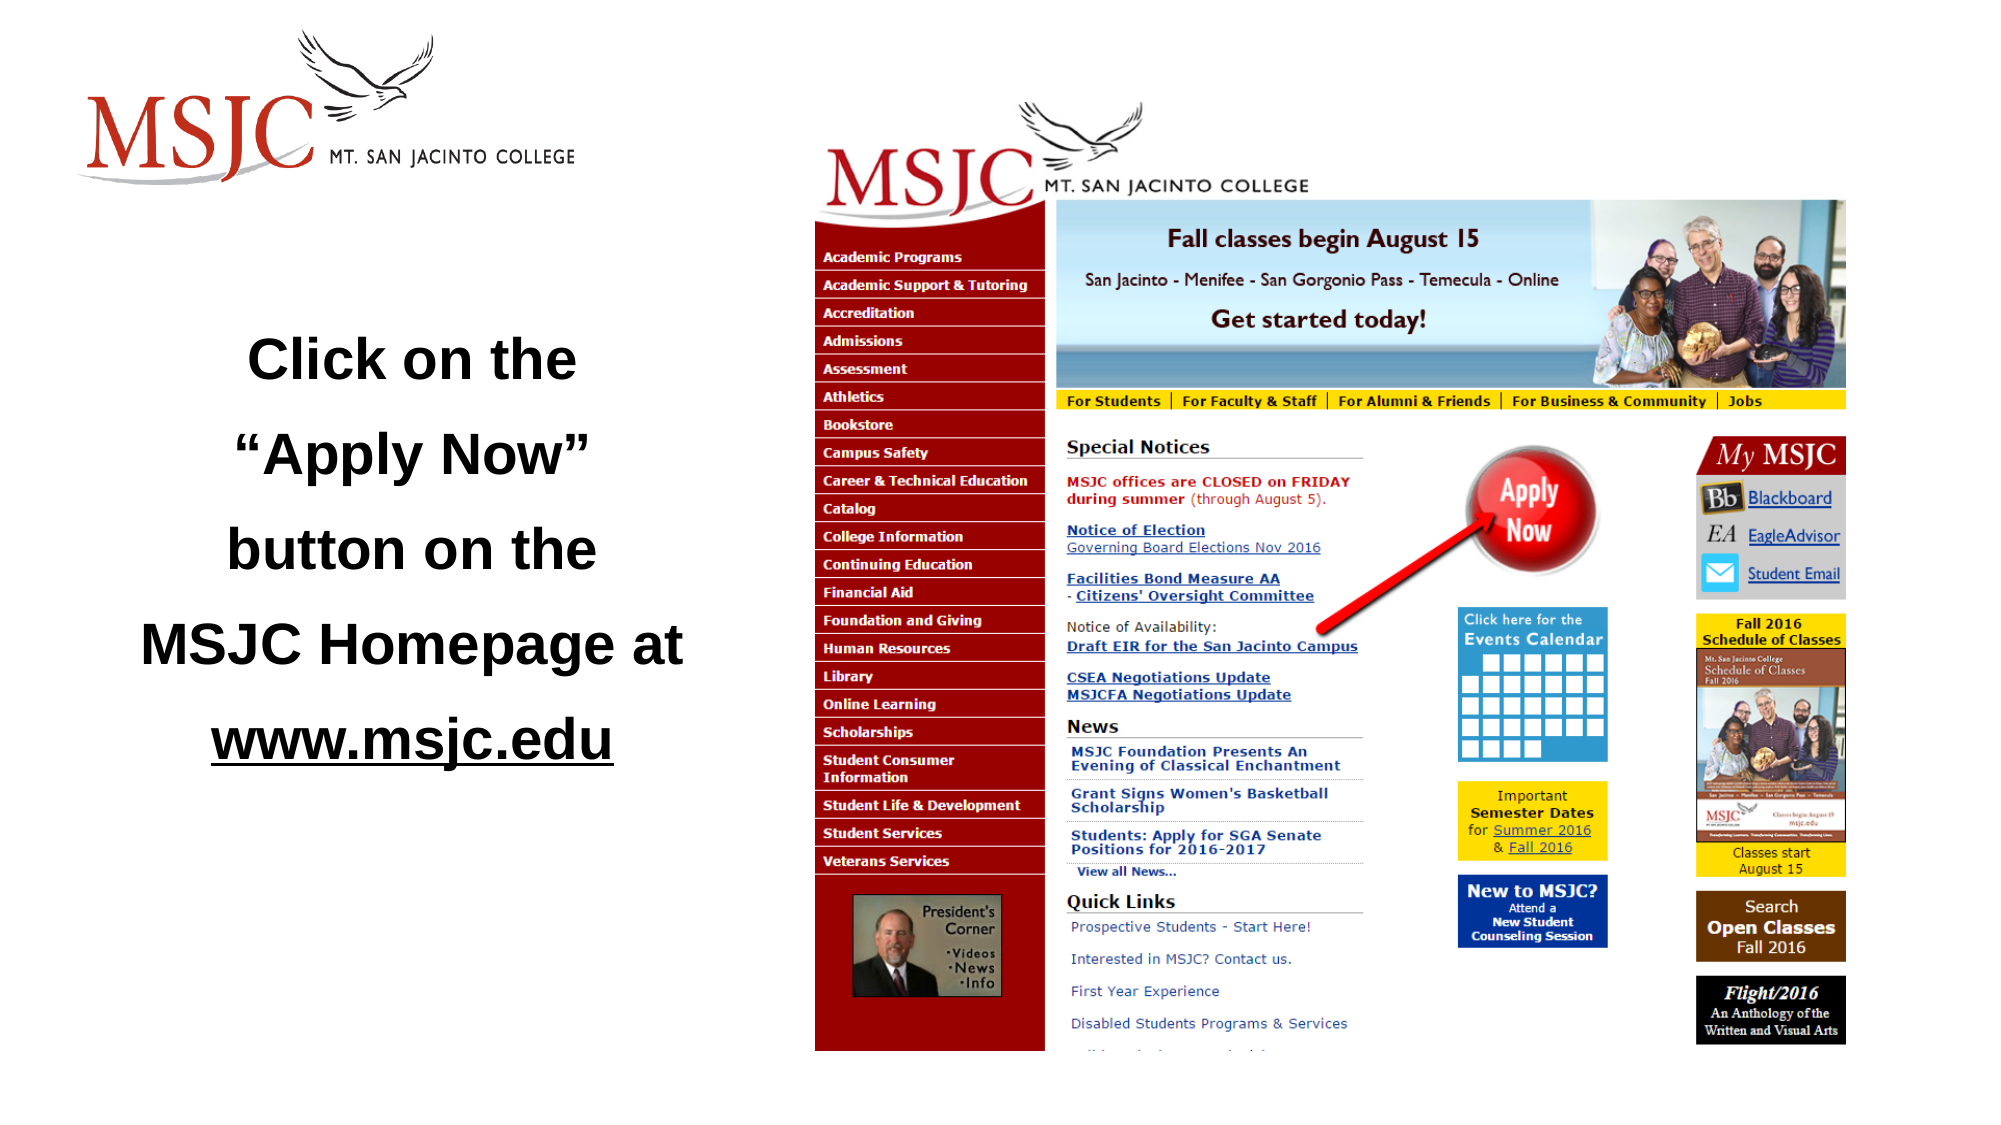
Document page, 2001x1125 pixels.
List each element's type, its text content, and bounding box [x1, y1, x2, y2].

text_box Click on the “Apply Now” button on the MSJC Homepage at www.msjc.edu [85, 218, 756, 1019]
picture [815, 102, 1846, 1052]
picture [77, 29, 576, 185]
